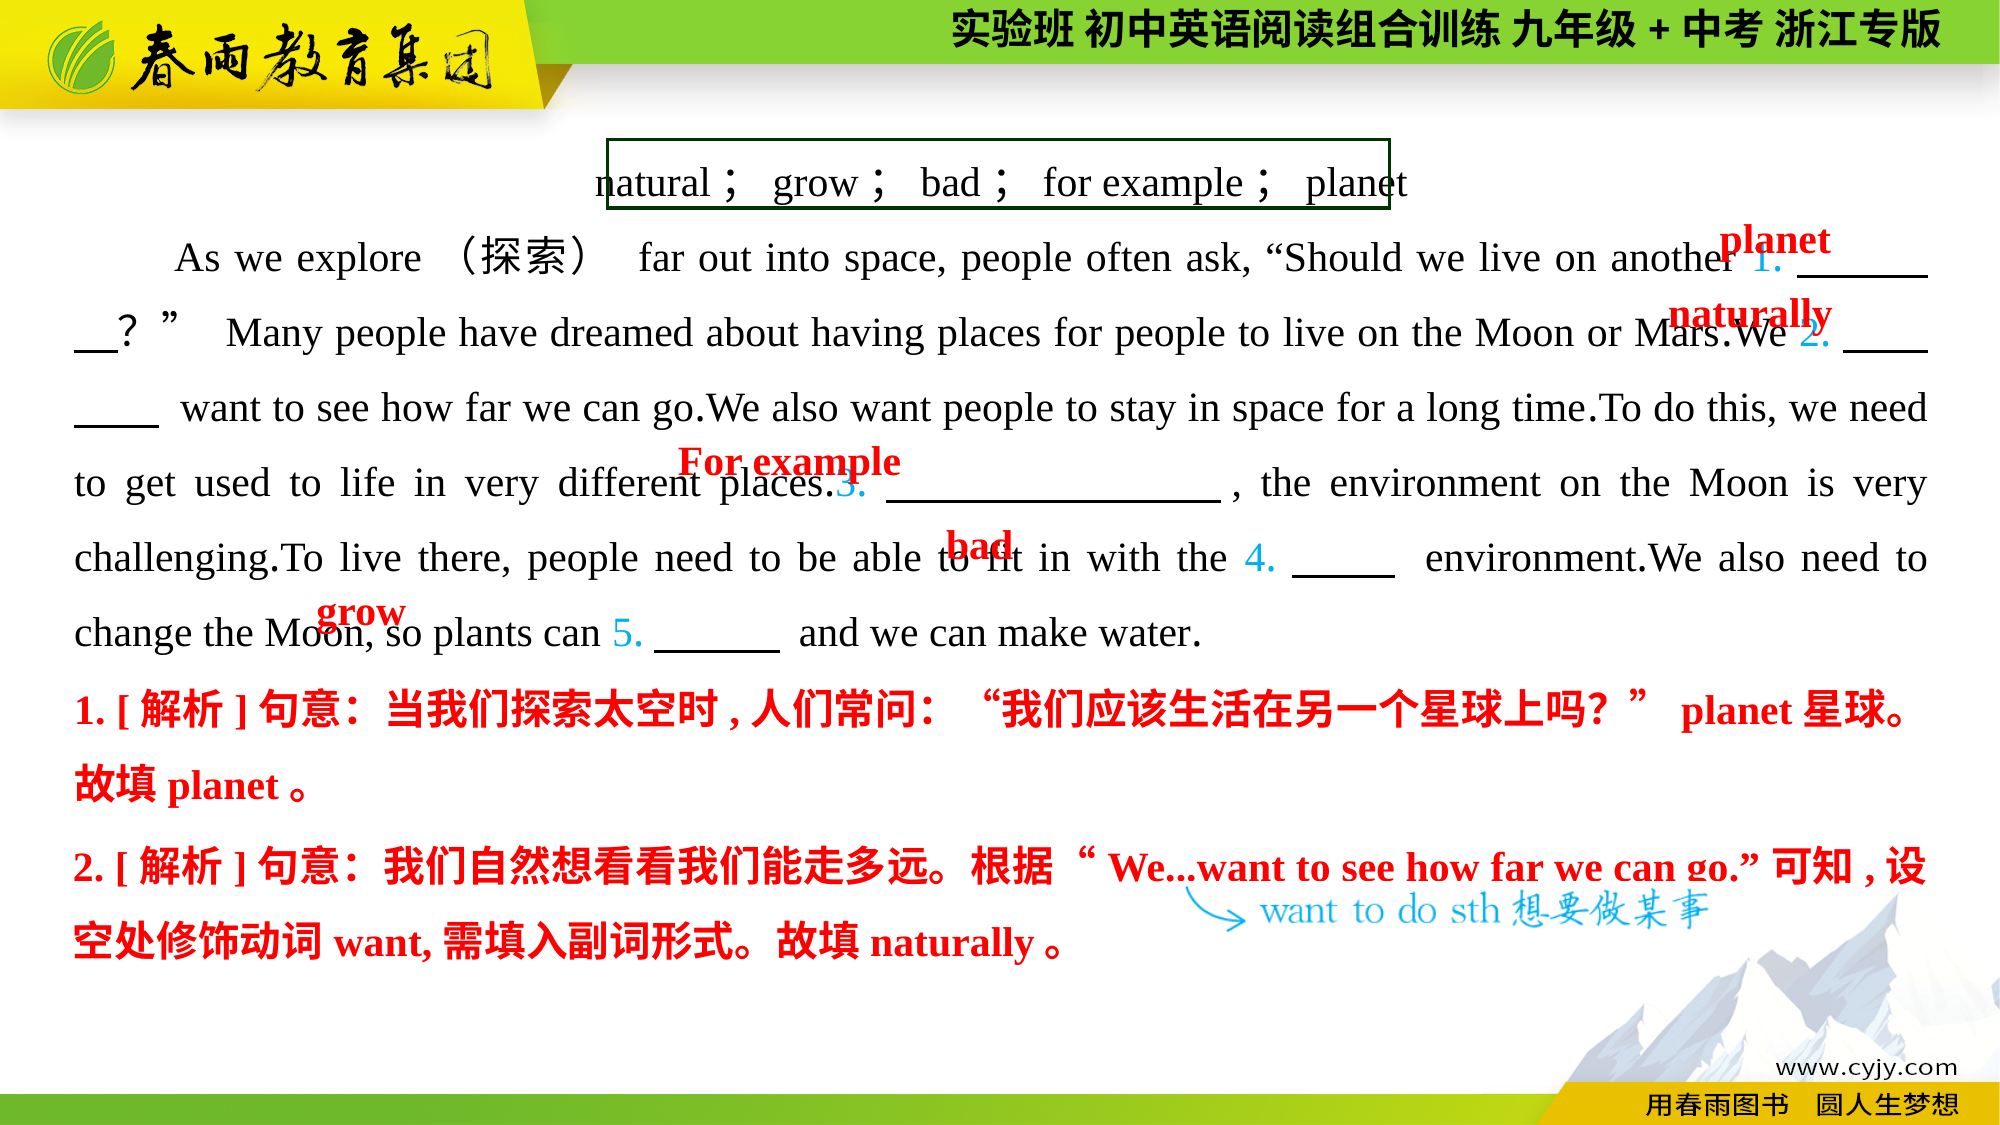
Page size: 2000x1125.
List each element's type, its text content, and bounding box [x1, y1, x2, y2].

text_box For example [663, 426, 917, 492]
text_box 1. [解析]句意：当我们探索太空时,人们常问：“我们应该生活在另一个星球上吗？”planet星球。故填planet。 [59, 650, 1944, 816]
list natural；grow；bad；for example；planet As we explore（探索） far out into space, people often ask, “Should we live on another 1. ？” Many people have dreamed about having places for people to live on the Moon or Mars.We 2. want to see how far we can go.We also want people to stay in space for a long time.To do this, we need to get used to life in very different places.3. , the environment on the Moon is very challenging.To live there, people need to be able to fit in with the 4. environment.We also need to change the Moon, so plants can 5. and we can make water. [59, 122, 1944, 650]
text_box [607, 139, 1390, 209]
text_box 2. [解析]句意：我们自然想看看我们能走多远。根据“We...want to see how far we can go.”可知,设空处修饰动词want,需填入副词形式。故填naturally。 [57, 807, 1943, 972]
text_box naturally [1653, 278, 1849, 343]
text_box planet [1704, 204, 1847, 270]
text_box grow [301, 576, 422, 642]
picture [0, 0, 2000, 1125]
text_box bad [931, 510, 1029, 576]
